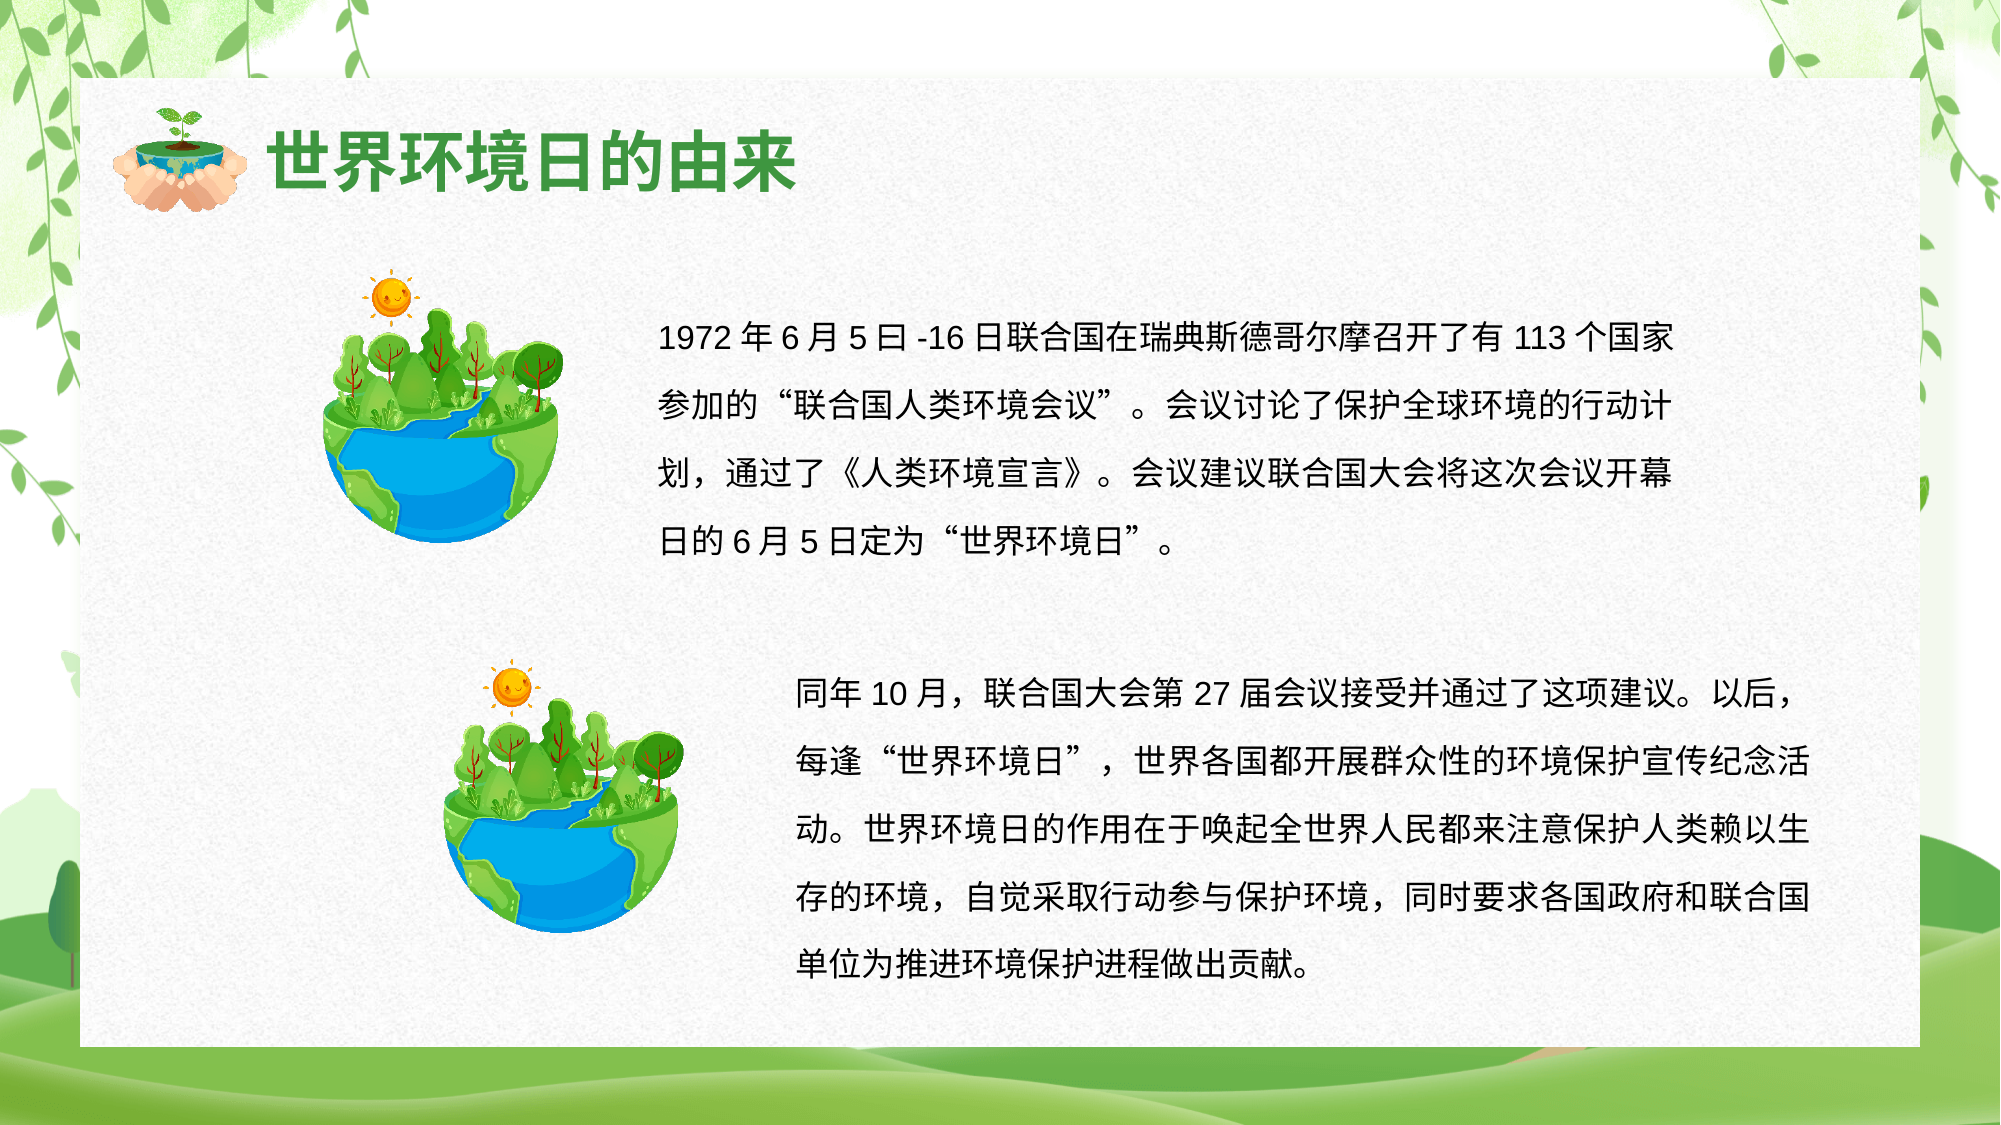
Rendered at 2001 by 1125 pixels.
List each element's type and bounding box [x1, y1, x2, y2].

text_box [109, 104, 871, 218]
picture [0, 0, 2000, 1125]
